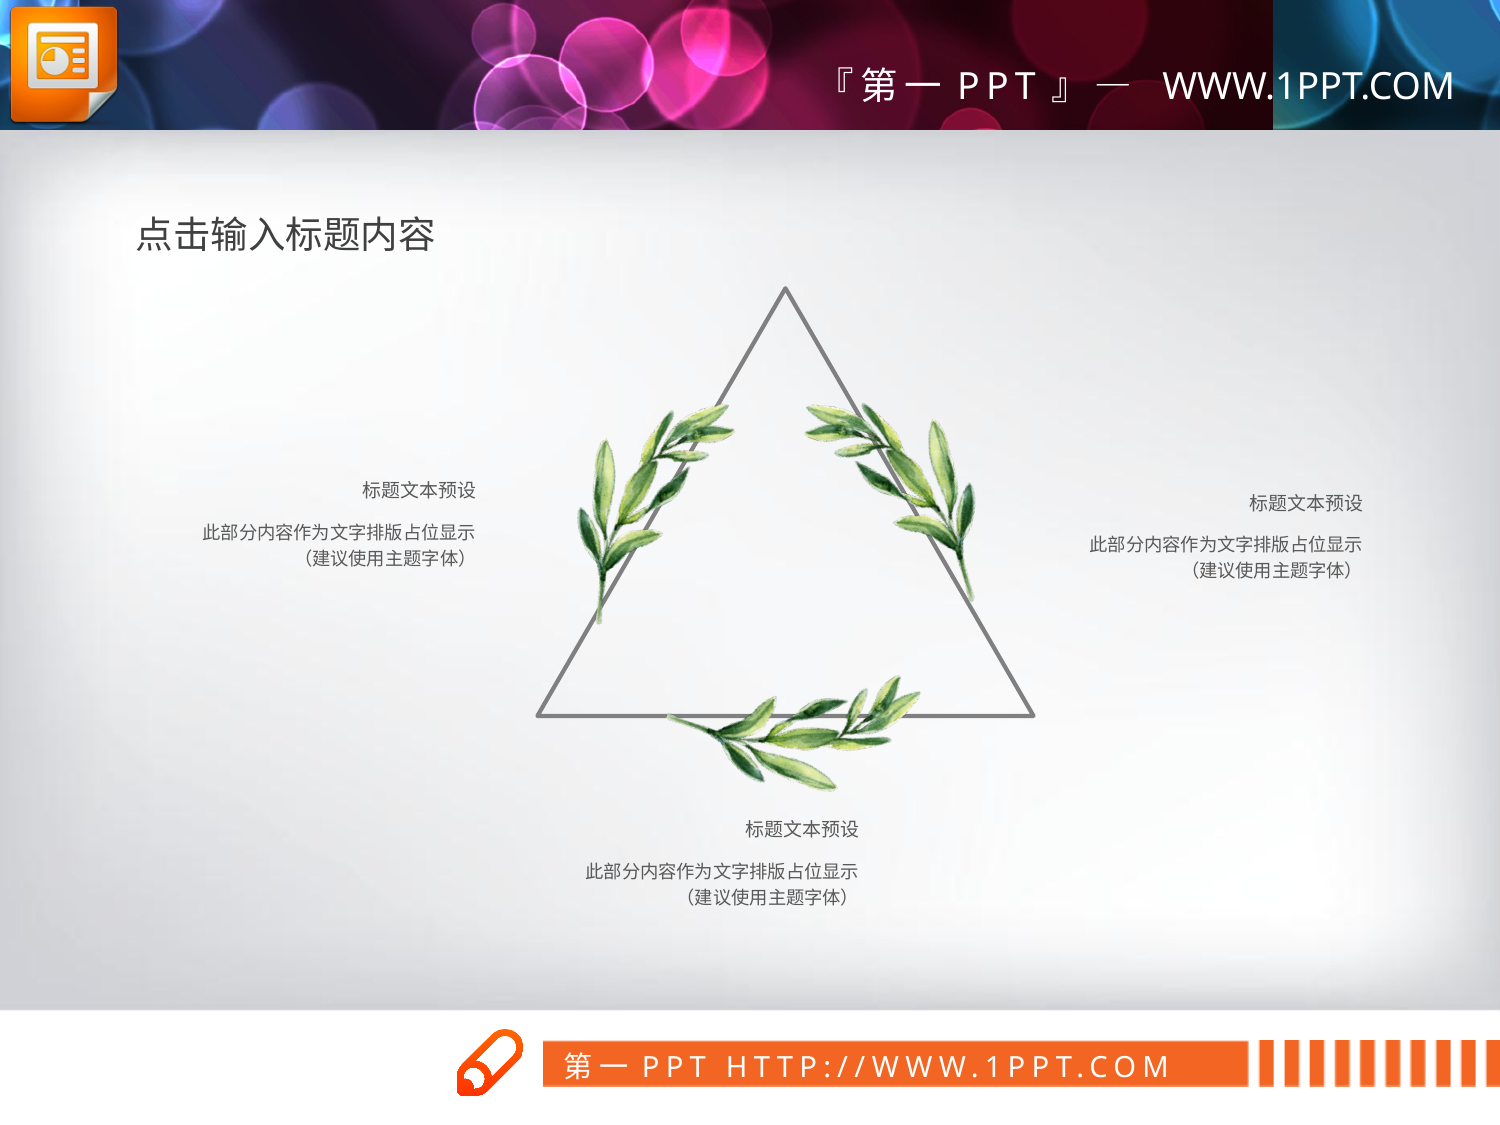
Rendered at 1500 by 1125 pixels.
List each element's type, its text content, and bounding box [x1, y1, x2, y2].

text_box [537, 287, 1034, 797]
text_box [546, 810, 896, 918]
picture [543, 1040, 1500, 1087]
text_box 点击输入标题内容 [135, 202, 486, 265]
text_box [163, 471, 513, 579]
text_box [1050, 483, 1400, 591]
picture [0, 0, 1500, 1012]
